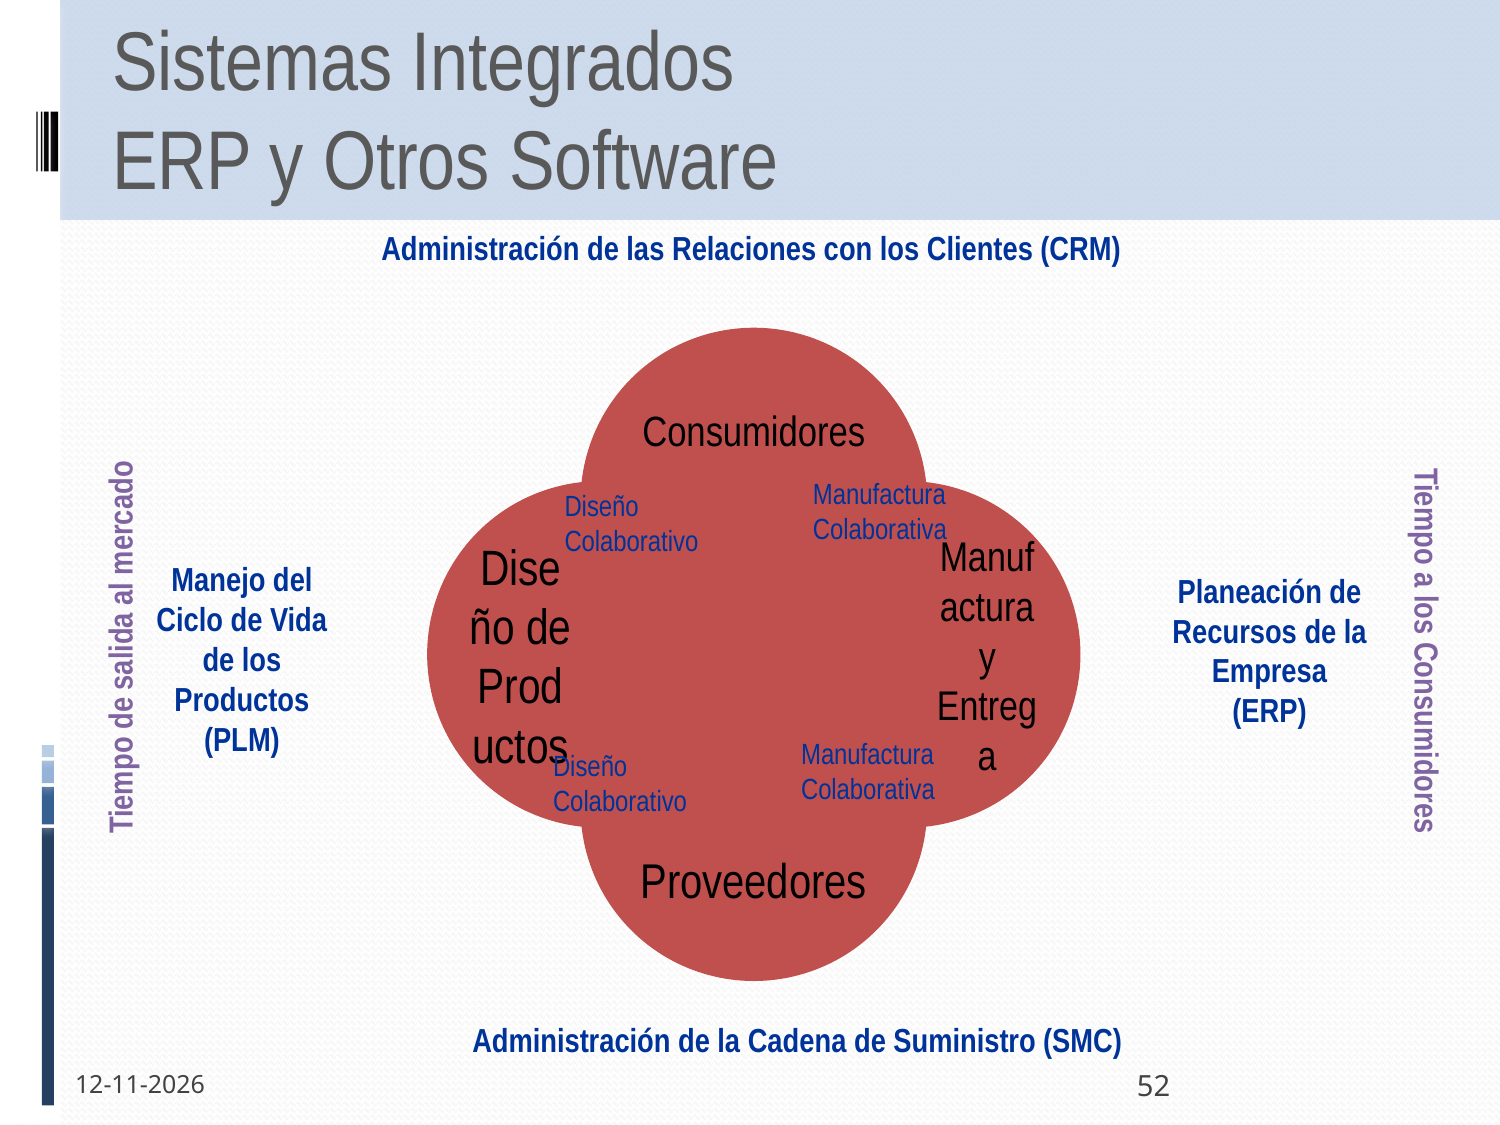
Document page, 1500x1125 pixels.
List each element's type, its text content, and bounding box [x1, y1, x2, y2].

text_box Administración de la Cadena de Suministro (SMC) [457, 1011, 1139, 1066]
slide_number 52 [1045, 1046, 1171, 1107]
text_box Tiempo a los Consumidores [1400, 453, 1456, 849]
text_box Manejo del Ciclo de Vida de los Productos (PLM) [147, 550, 247, 765]
text_box Tiempo de salida al mercado [91, 445, 147, 849]
text_box Administración de las Relaciones con los Clientes (CRM) [366, 219, 1137, 275]
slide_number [75, 1042, 243, 1103]
text_box Planeación de Recursos de la Empresa (ERP) [1260, 562, 1388, 737]
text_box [253, 314, 1255, 982]
title Sistemas Integrados ERP y Otros Software [111, 18, 1436, 207]
